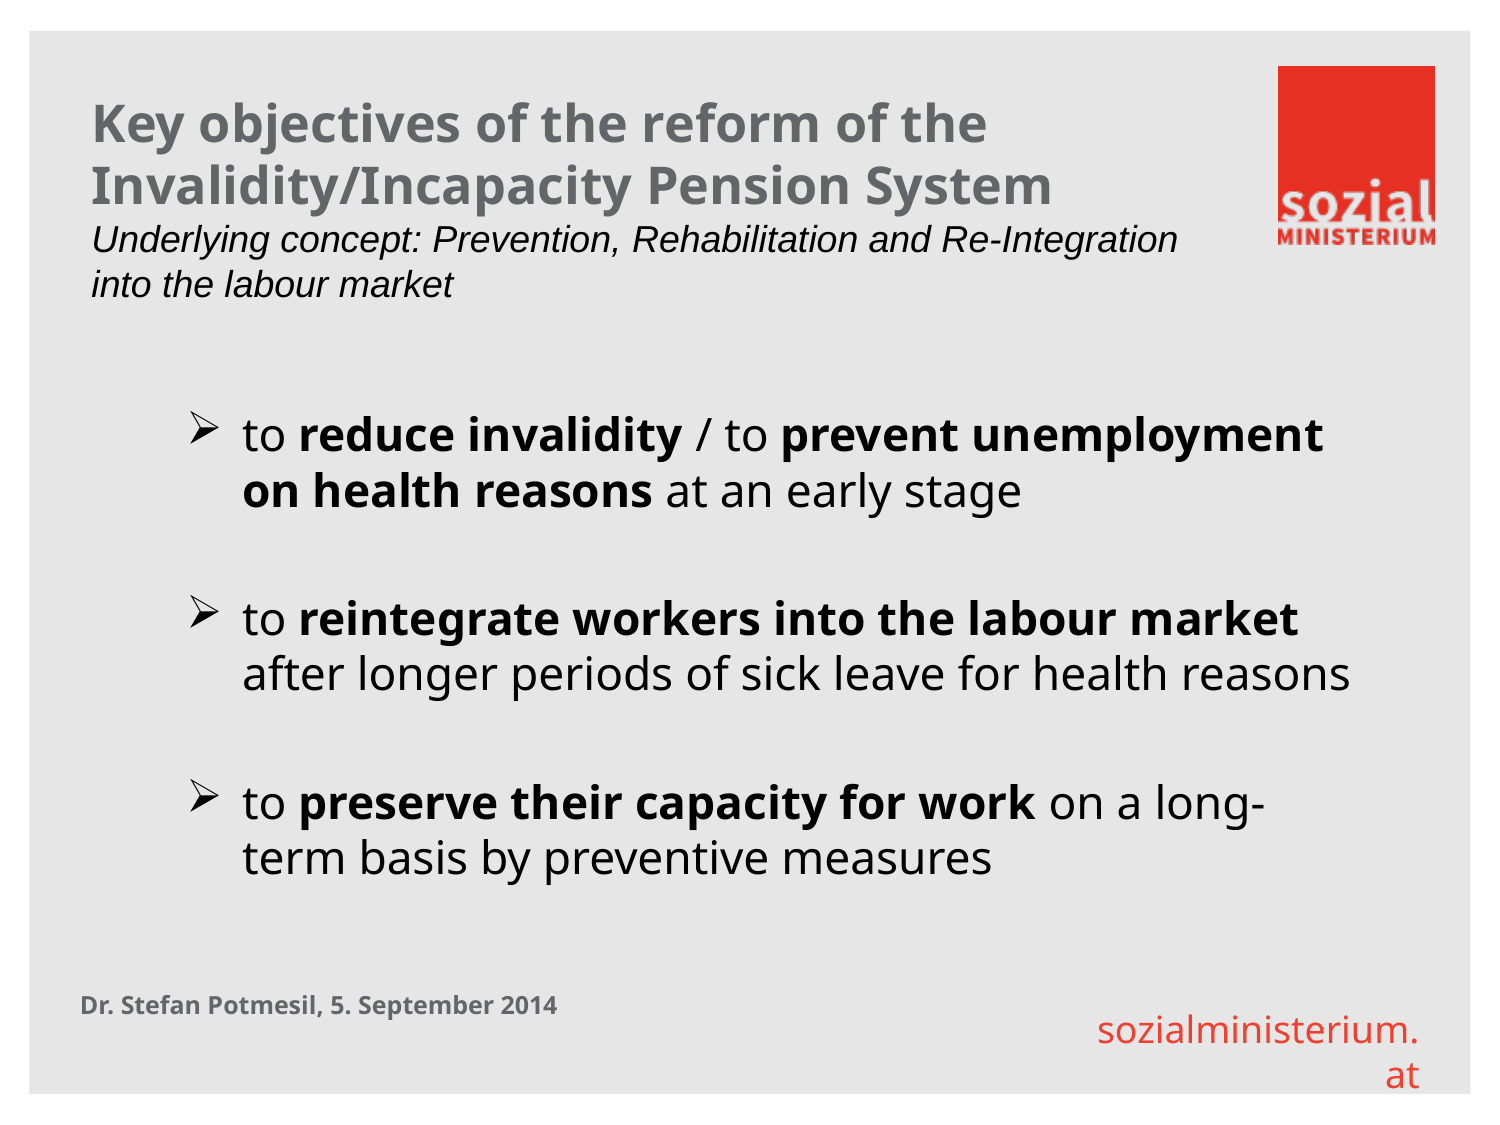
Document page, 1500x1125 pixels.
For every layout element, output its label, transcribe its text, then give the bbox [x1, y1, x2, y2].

text_box Underlying concept: Prevention, Rehabilitation and Re-Integration into the labour market [76, 233, 1223, 313]
title Key objectives of the reform of the Invalidity/Incapacity Pension System [76, 45, 1425, 233]
list to reduce invalidity / to prevent unemployment on health reasons at an early stage to reintegrate workers into the labour market after longer periods of sick leave for health reasons to preserve their capacity for work on a long-term basis by preventive measures [171, 278, 1376, 917]
picture [1278, 66, 1435, 245]
footer Dr. Stefan Potmesil, 5. September 2014 [64, 982, 1057, 1061]
